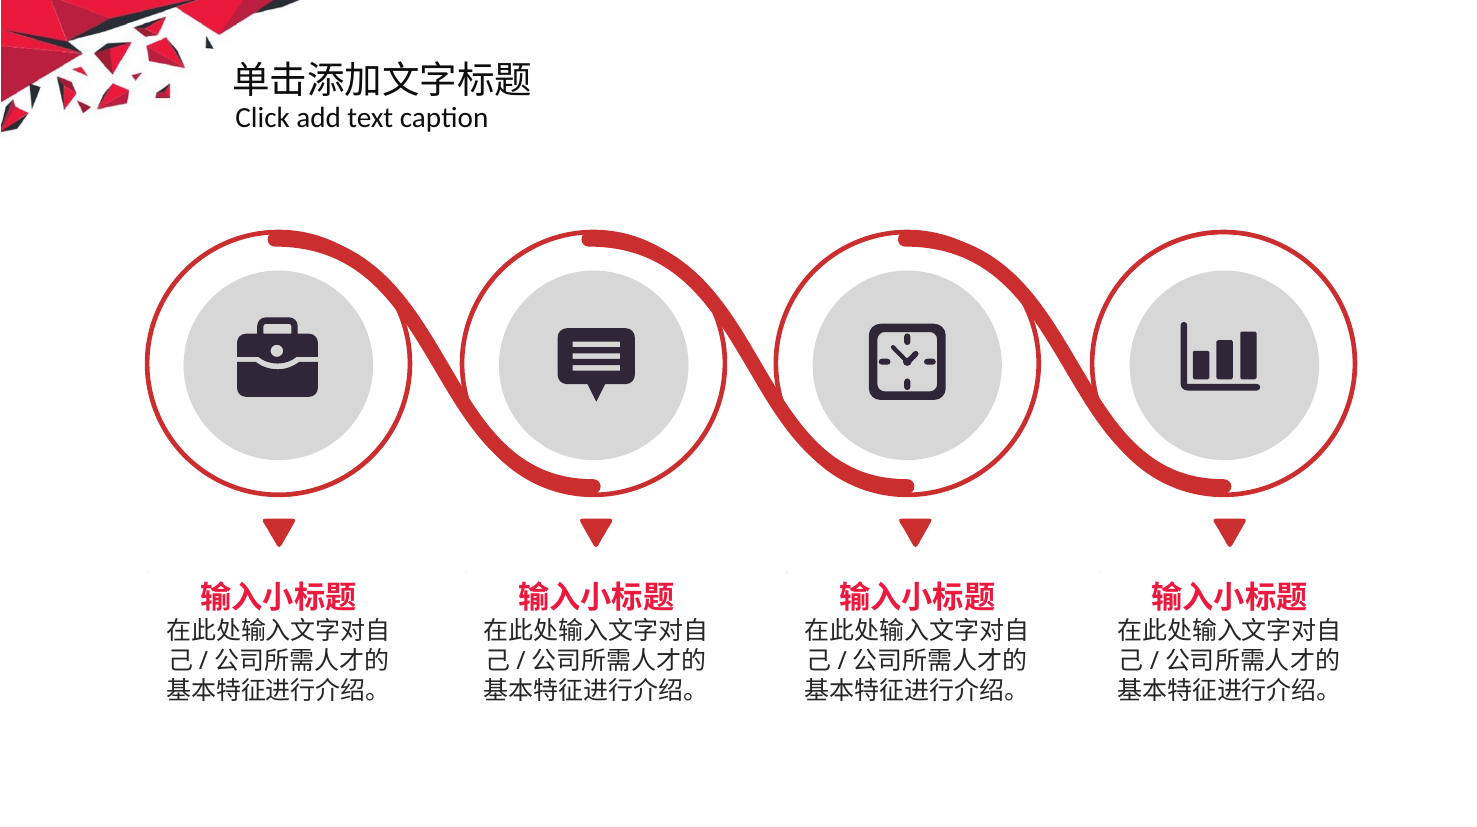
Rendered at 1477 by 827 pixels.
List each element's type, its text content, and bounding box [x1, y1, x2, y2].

text_box [815, 230, 1041, 497]
text_box 输入小标题 在此处输入文字对自己/公司所需人才的基本特征进行介绍。 [785, 571, 1049, 710]
text_box [1090, 229, 1358, 497]
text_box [236, 317, 319, 398]
text_box [899, 518, 932, 548]
text_box [262, 518, 296, 548]
text_box [1127, 268, 1322, 463]
text_box [1213, 518, 1246, 548]
text_box 输入小标题 在此处输入文字对自己/公司所需人才的基本特征进行介绍。 [464, 571, 728, 710]
text_box [580, 518, 613, 548]
text_box [214, 107, 1477, 808]
text_box [810, 437, 917, 496]
text_box [531, 460, 686, 497]
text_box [557, 327, 636, 402]
text_box [895, 229, 1234, 496]
text_box [497, 460, 603, 496]
text_box 输入小标题 在此处输入文字对自己/公司所需人才的基本特征进行介绍。 [1097, 571, 1362, 710]
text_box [1180, 321, 1261, 391]
text_box [186, 460, 371, 497]
text_box [815, 268, 1004, 463]
text_box [868, 323, 946, 400]
picture [0, 0, 810, 452]
text_box 输入小标题 在此处输入文字对自己/公司所需人才的基本特征进行介绍。 [147, 571, 411, 710]
